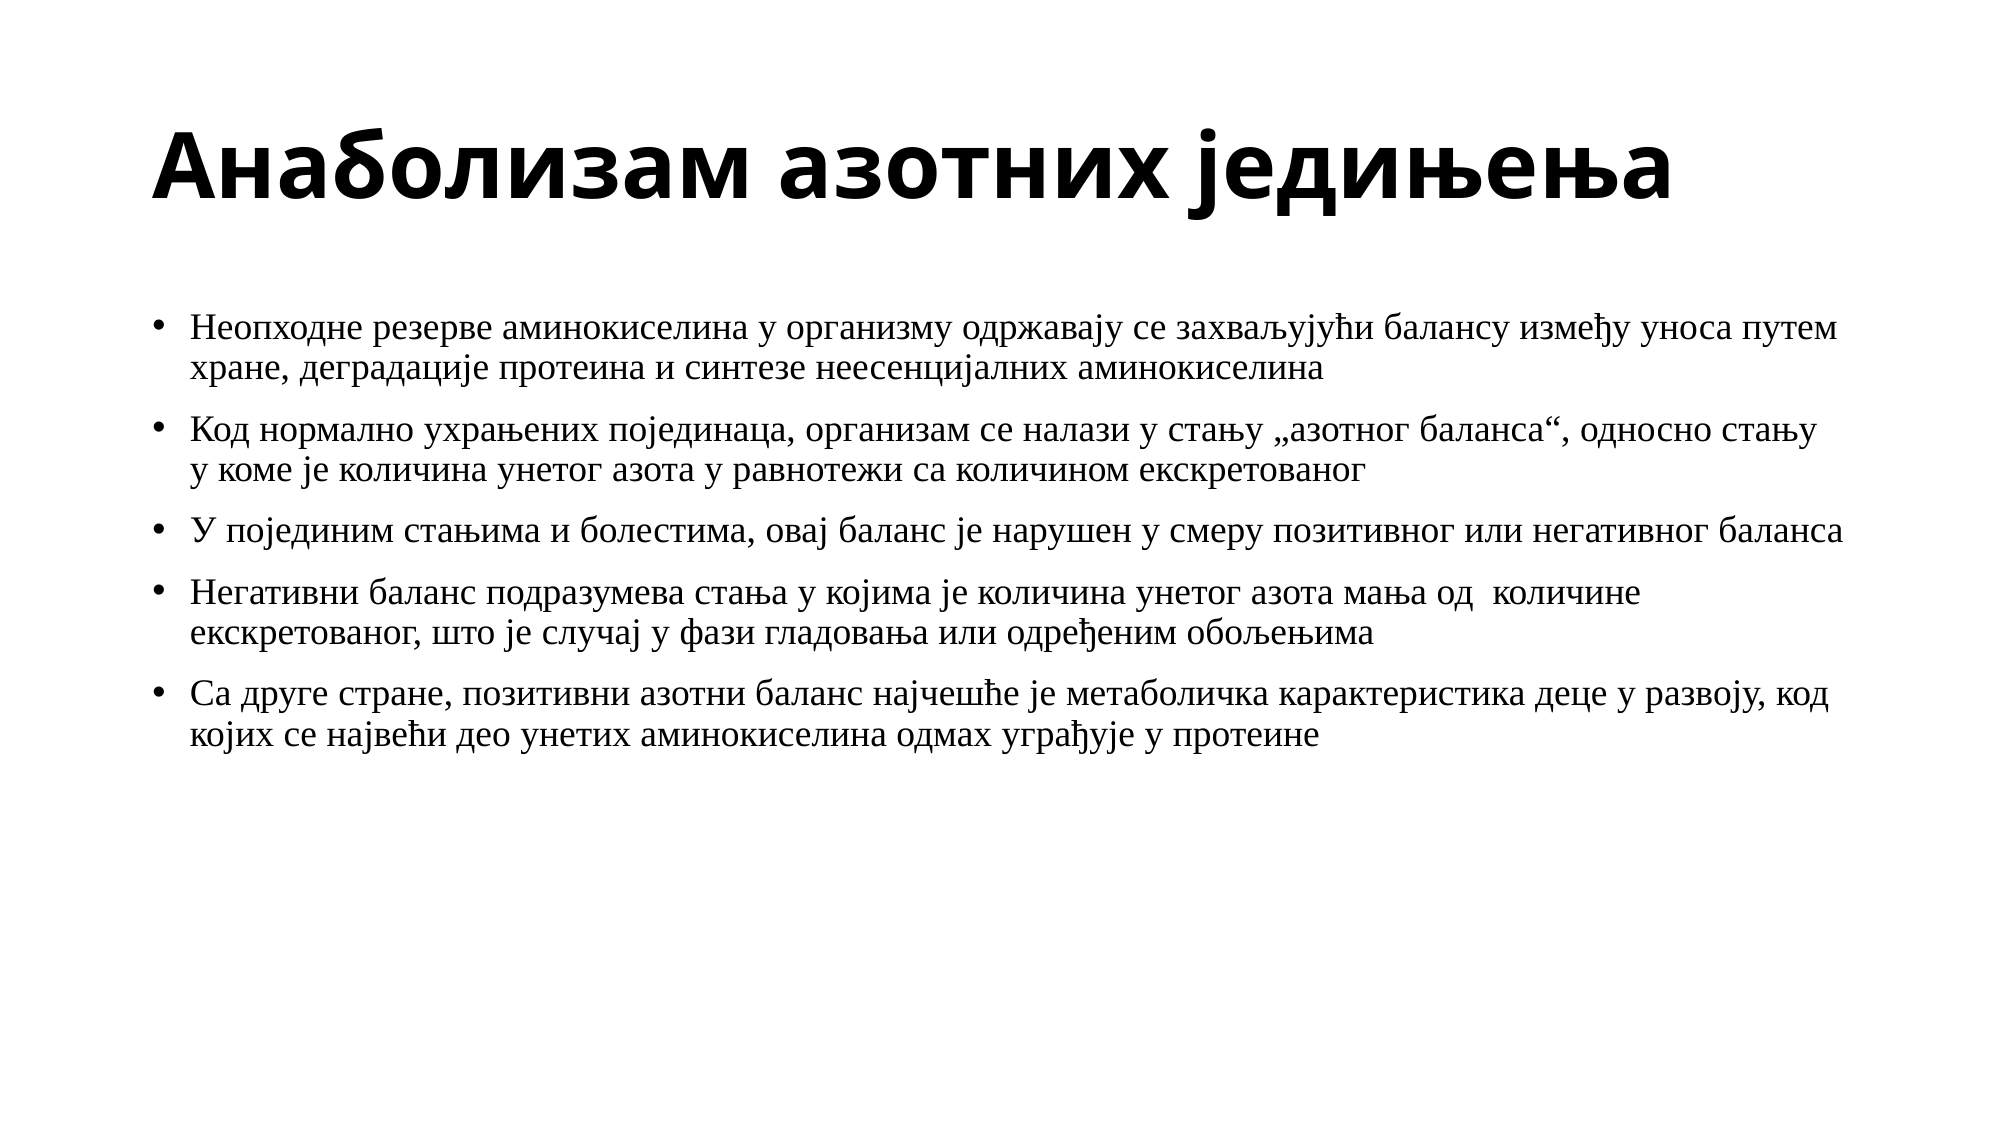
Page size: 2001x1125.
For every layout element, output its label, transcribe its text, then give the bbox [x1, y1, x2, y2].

list Неопходне резерве аминокиселина у организму одржавају се захваљујући балансу између уноса путем хране, деградације протеина и синтезе неесенцијалних аминокиселина Код нормално ухрањених појединаца, организам се налази у стању „азотног баланса“, односно стању у коме је количина унетог азота у равнотежи са количином екскретованог У појединим стањима и болестима, овај баланс је нарушен у смеру позитивног или негативног баланса Негативни баланс подразумева стања у којима је количина унетог азота мања од количине екскретованог, што је случај у фази гладовања или одређеним обољењима Са друге стране, позитивни азотни баланс најчешће је метаболичка карактеристика деце у развоју, код којих се највећи део унетих аминокиселина одмах уграђује у протеине [137, 299, 1863, 1014]
title Анаболизам азотних једињења [137, 59, 1863, 278]
